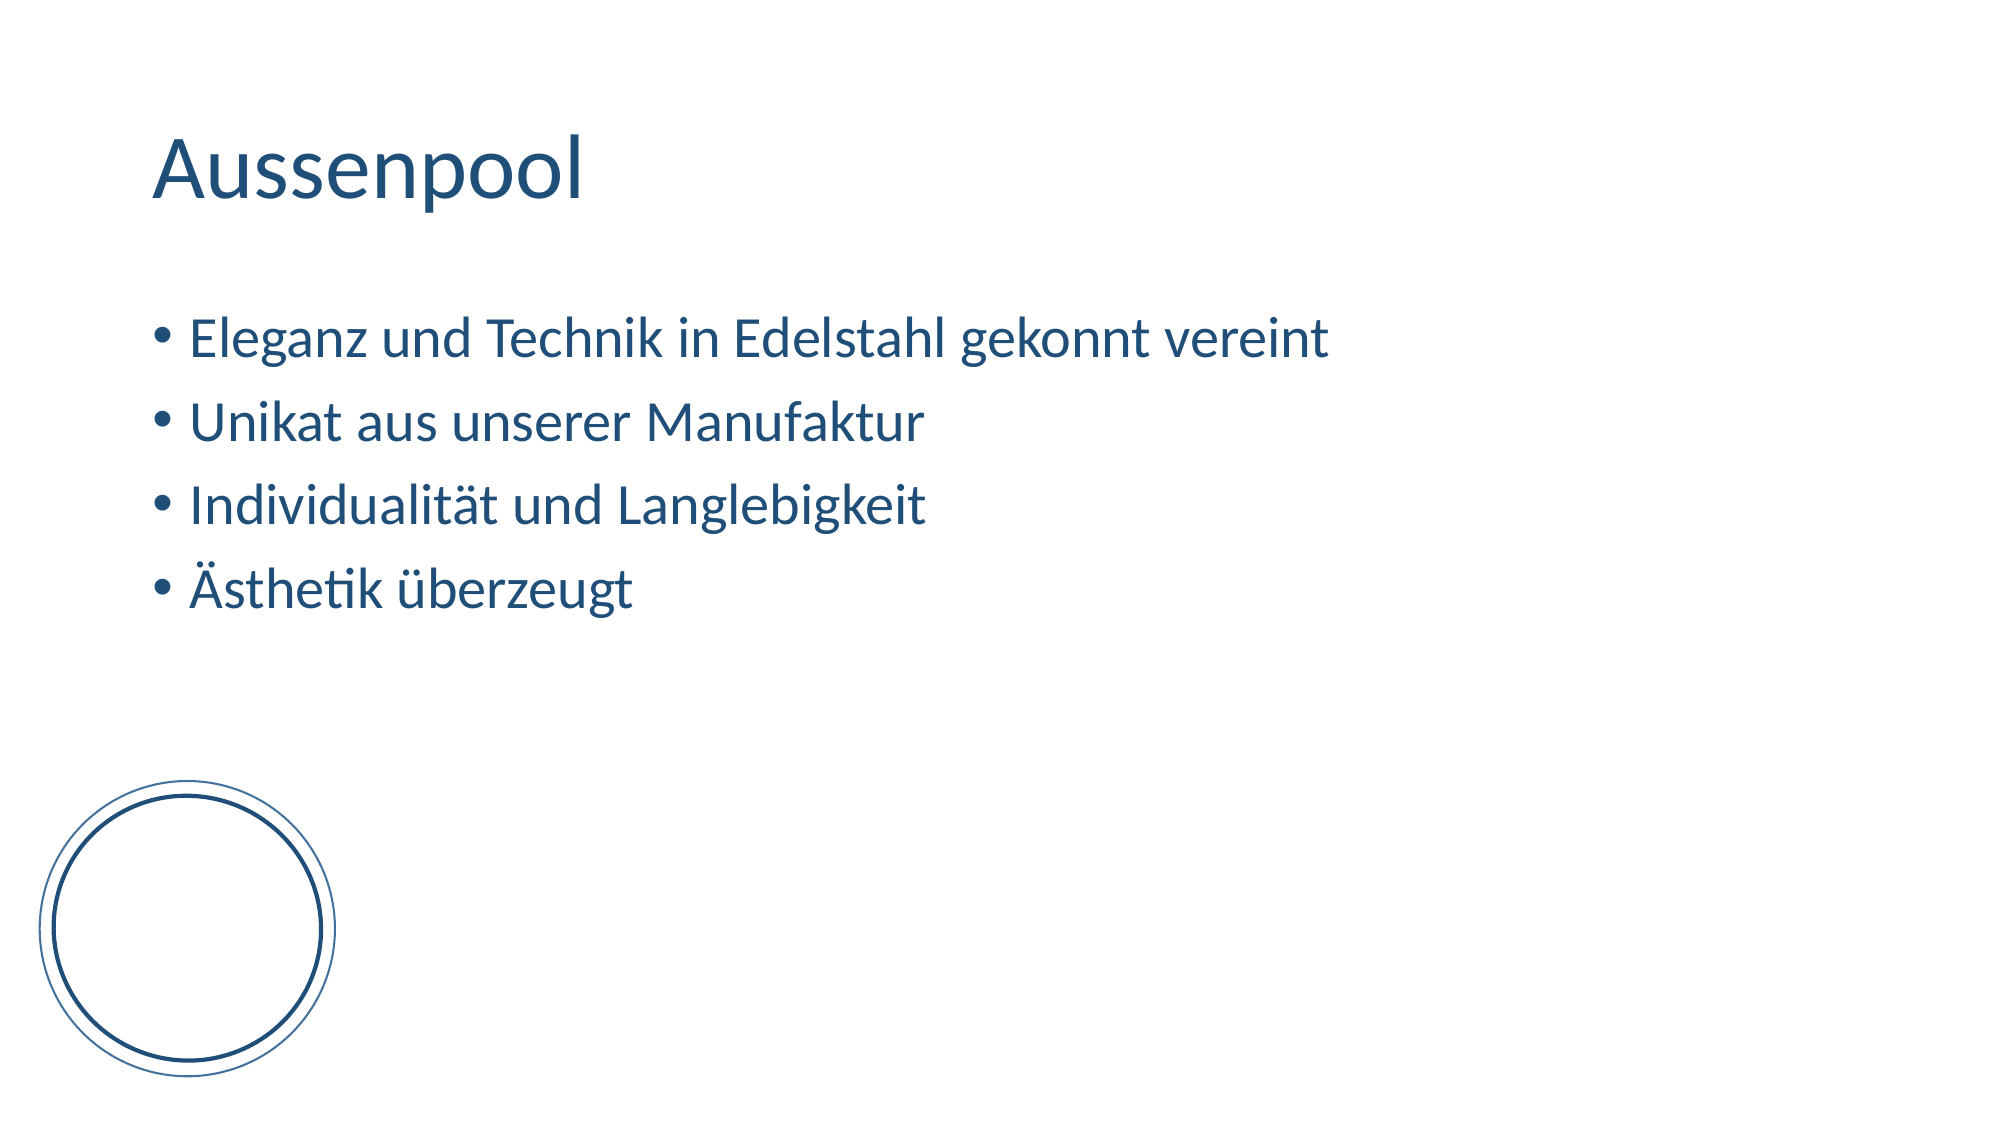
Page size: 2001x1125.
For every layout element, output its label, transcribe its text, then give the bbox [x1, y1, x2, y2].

title Aussenpool [137, 59, 1863, 278]
list Eleganz und Technik in Edelstahl gekonnt vereint Unikat aus unserer Manufaktur Individualität und Langlebigkeit Ästhetik überzeugt [137, 299, 1863, 1014]
